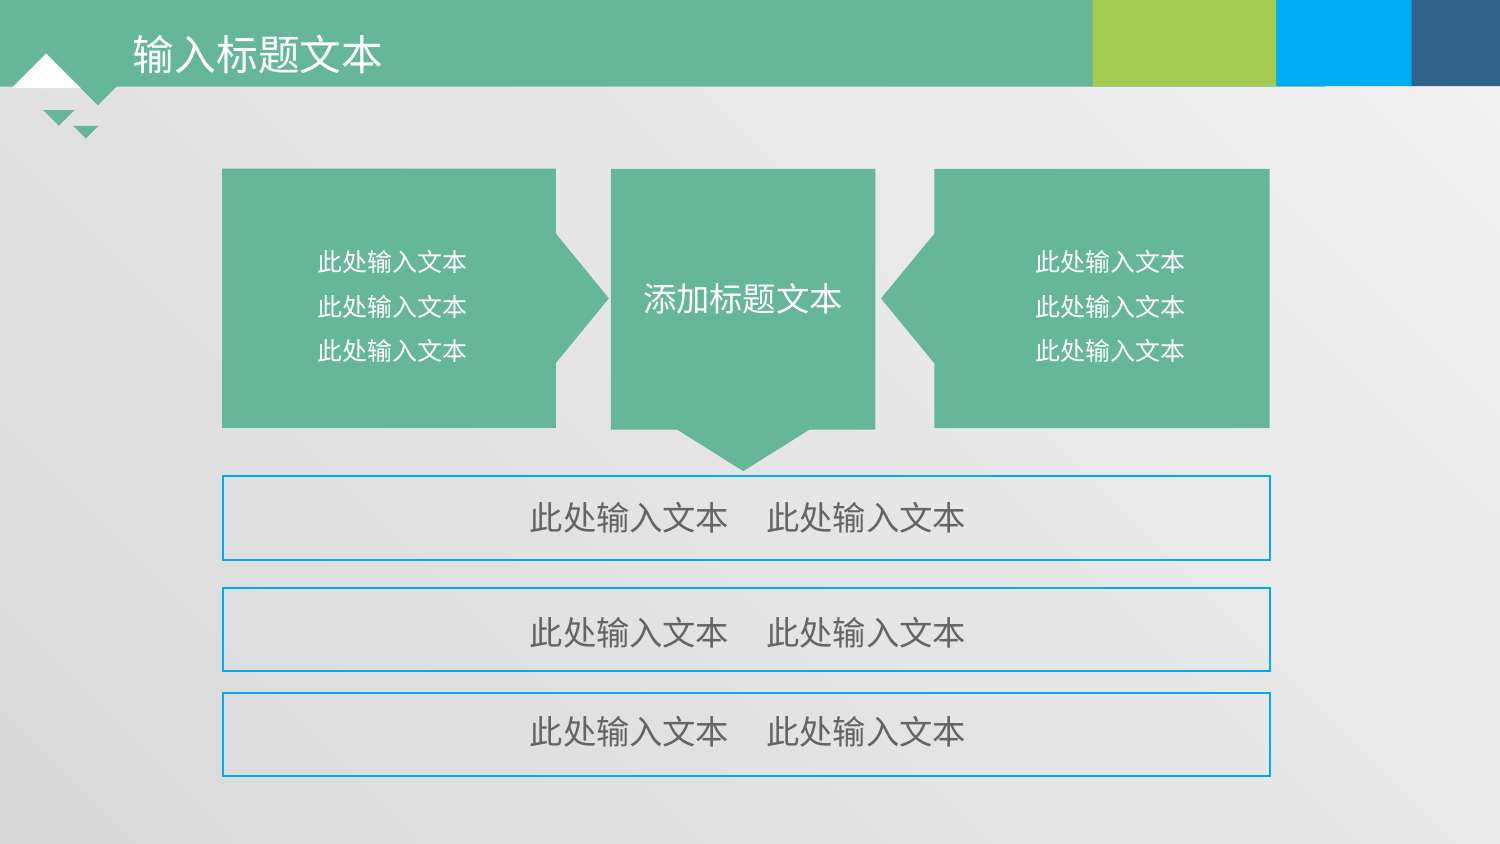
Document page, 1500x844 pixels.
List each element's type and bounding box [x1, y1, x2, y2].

text_box [221, 168, 609, 429]
text_box [223, 587, 1270, 674]
text_box [223, 690, 1270, 777]
text_box [610, 168, 876, 472]
text_box [880, 168, 1270, 429]
text_box [223, 475, 1270, 560]
